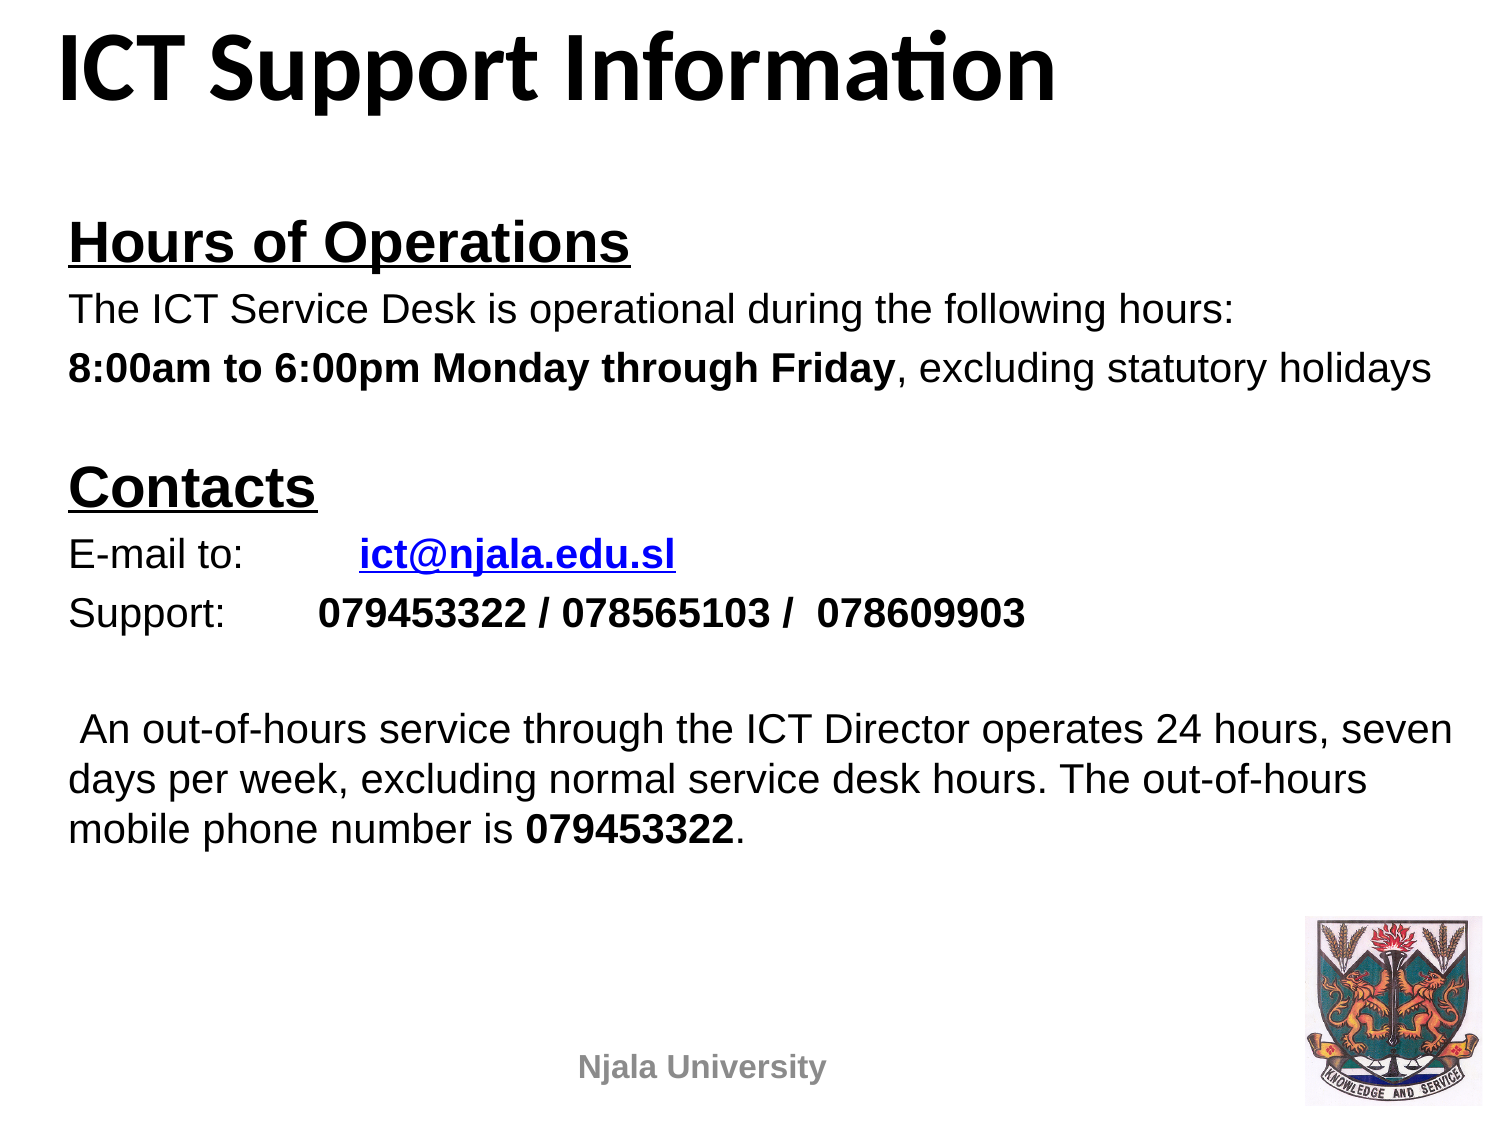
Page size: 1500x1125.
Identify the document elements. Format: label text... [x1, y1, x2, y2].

title ICT Support Information [41, 7, 1377, 114]
footer Njala University [312, 1035, 1093, 1095]
list Hours of Operations The ICT Service Desk is operational during the following hours: 8:00am to 6:00pm Monday through Friday, excluding statutory holidays Contacts E-mail to: ict@njala.edu.sl Support: 079453322 / 078565103 / 078609903 An out-of-hours service through the ICT Director operates 24 hours, seven days per week, excluding normal service desk hours. The out-of-hours mobile phone number is 079453322. [53, 196, 1471, 917]
